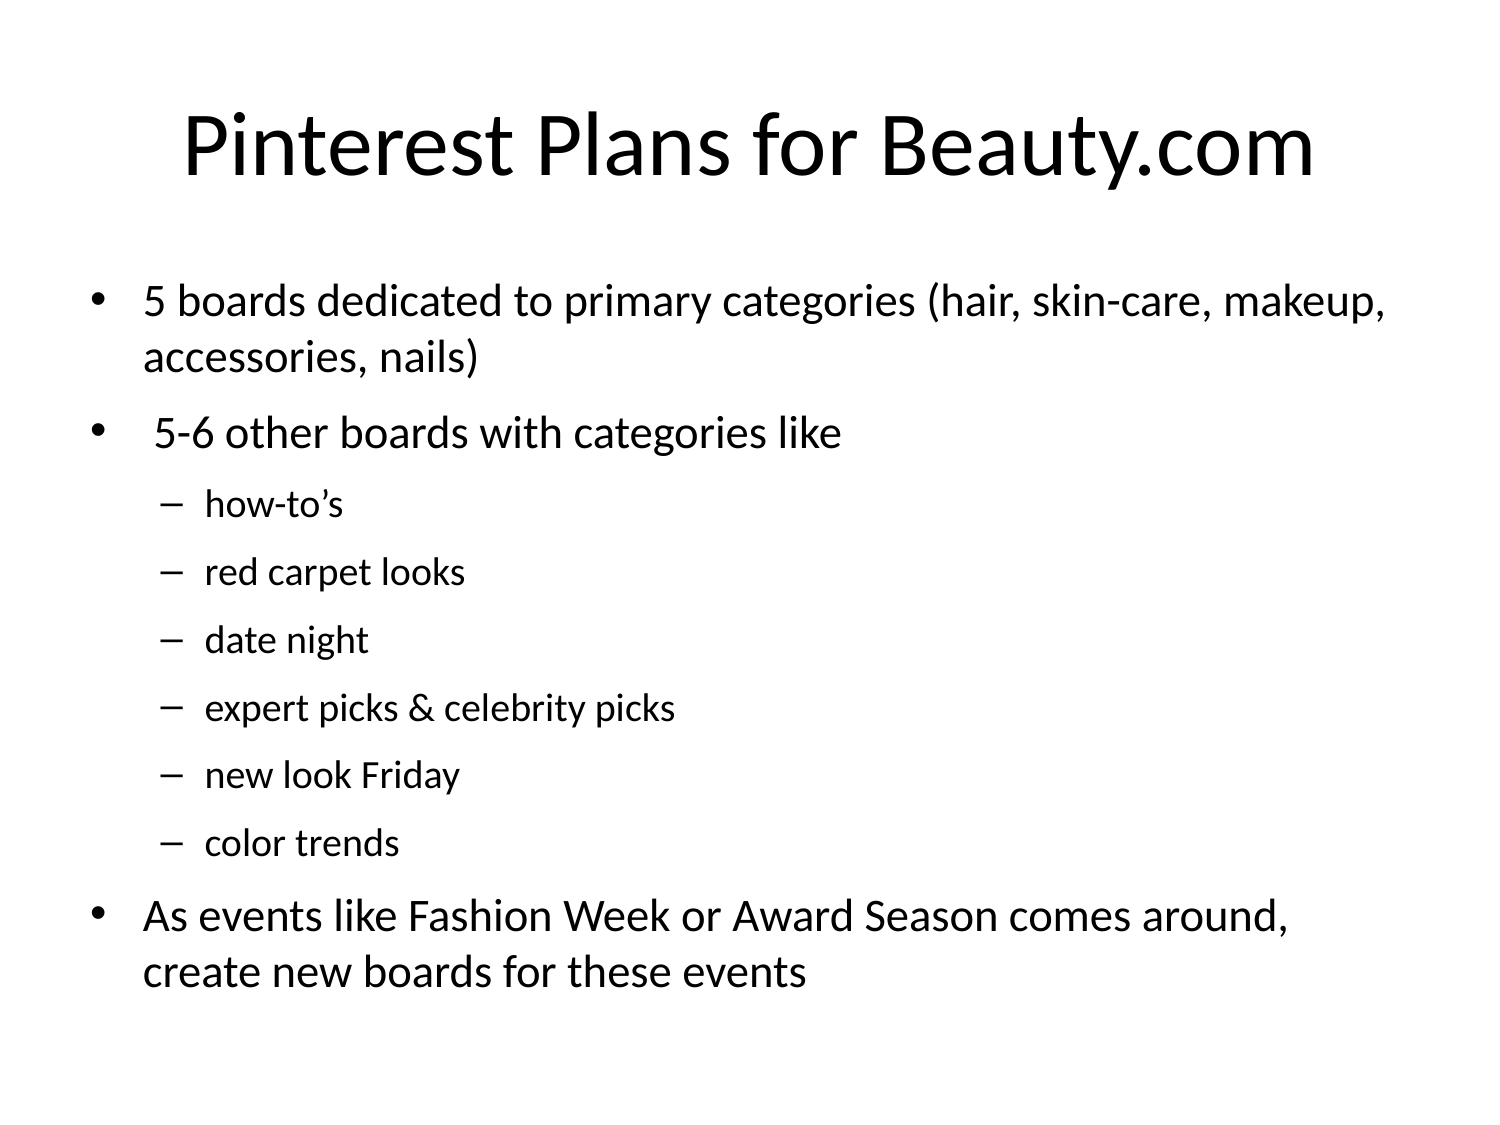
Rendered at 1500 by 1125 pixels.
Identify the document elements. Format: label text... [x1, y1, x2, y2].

list 5 boards dedicated to primary categories (hair, skin-care, makeup, accessories, nails) 5-6 other boards with categories like how-to’s red carpet looks date night expert picks & celebrity picks new look Friday color trends As events like Fashion Week or Award Season comes around, create new boards for these events [75, 262, 1425, 1005]
title Pinterest Plans for Beauty.com [75, 45, 1425, 233]
